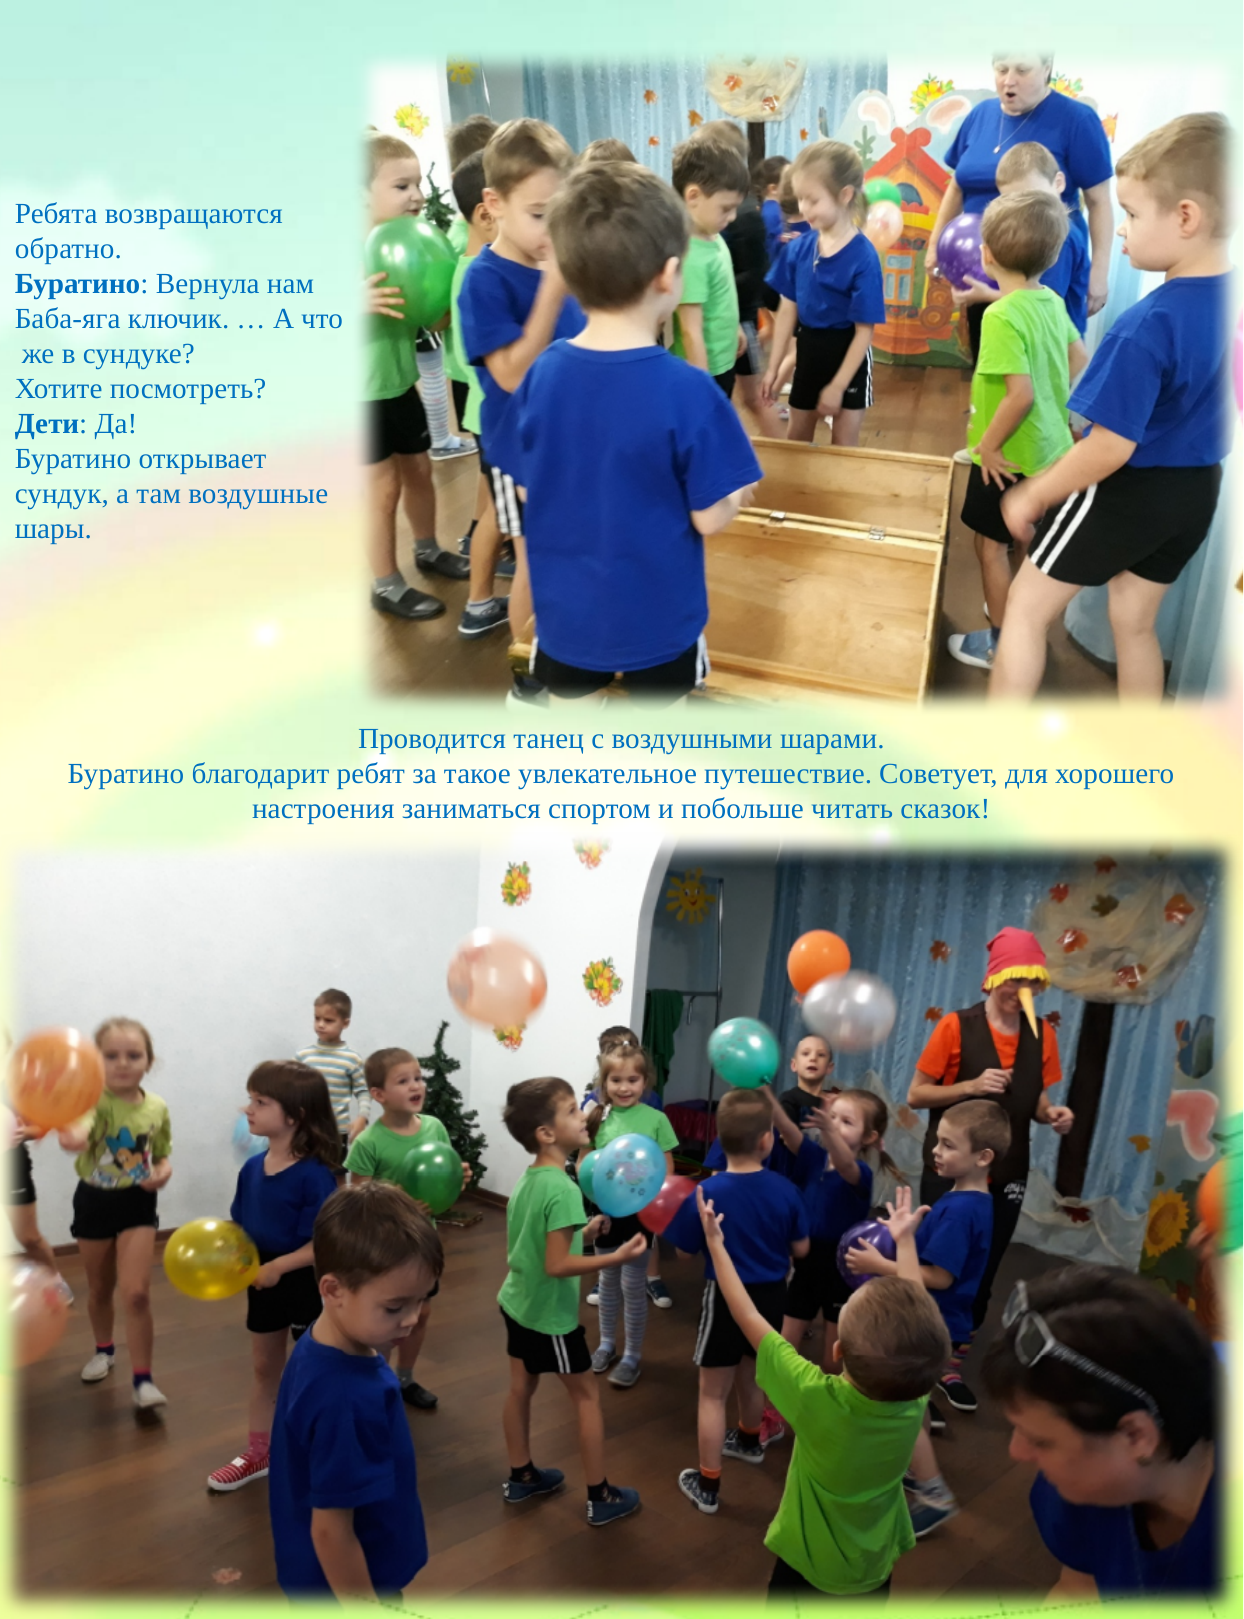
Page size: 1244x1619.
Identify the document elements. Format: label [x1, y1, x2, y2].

text_box [0, 0, 1244, 1619]
